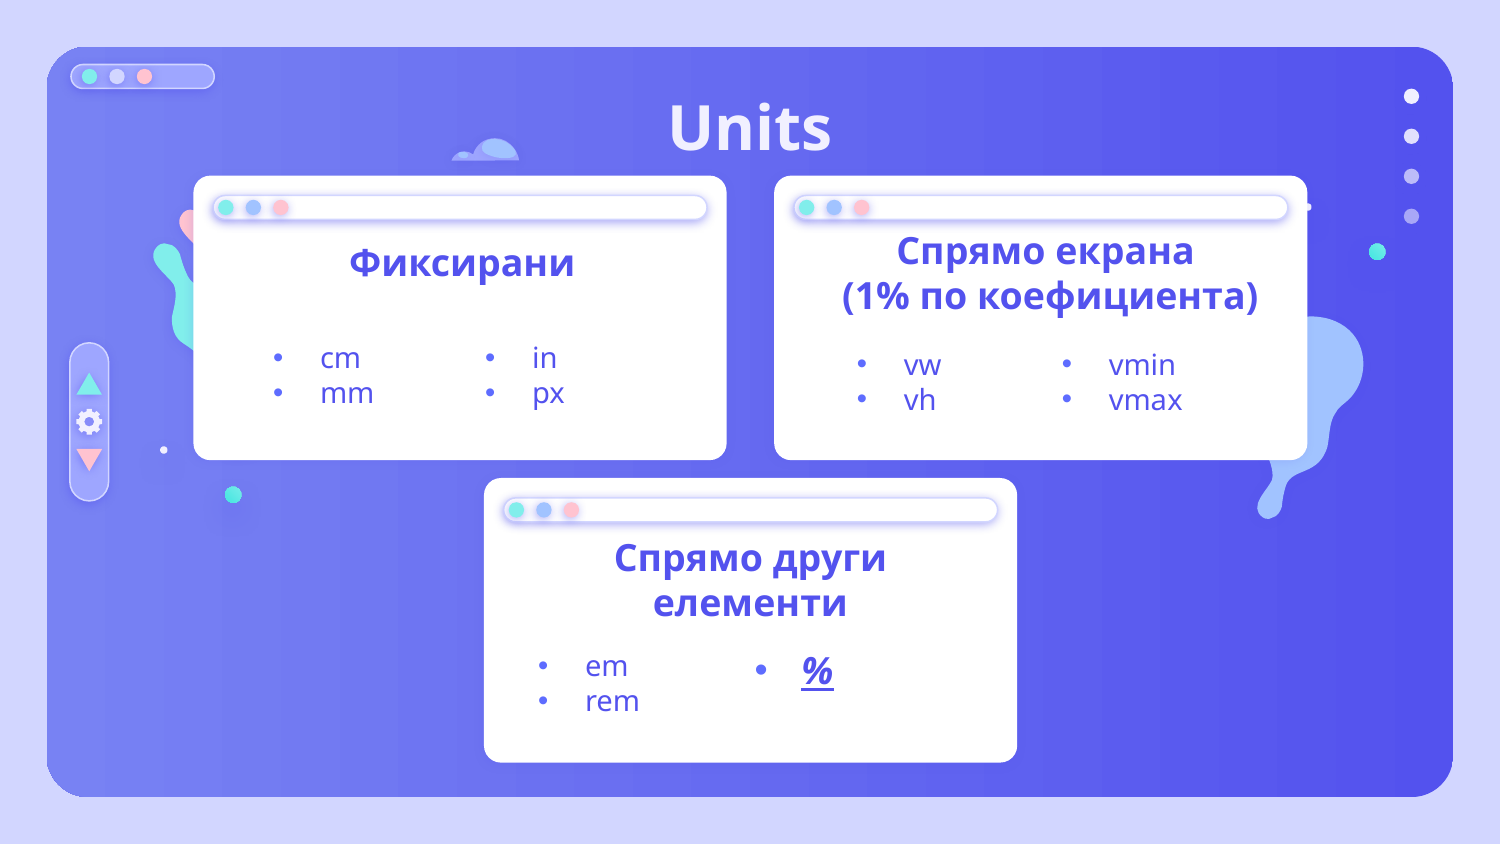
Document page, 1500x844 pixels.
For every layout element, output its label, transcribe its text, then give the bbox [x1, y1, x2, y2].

text_box [76, 408, 103, 435]
text_box [76, 372, 102, 395]
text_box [1219, 186, 1391, 523]
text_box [451, 137, 823, 534]
text_box [76, 448, 103, 472]
text_box [69, 426, 109, 501]
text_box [193, 175, 446, 461]
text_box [143, 209, 325, 516]
text_box [69, 342, 109, 423]
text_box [827, 175, 1308, 461]
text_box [483, 477, 1018, 763]
title Units [118, 72, 1382, 167]
